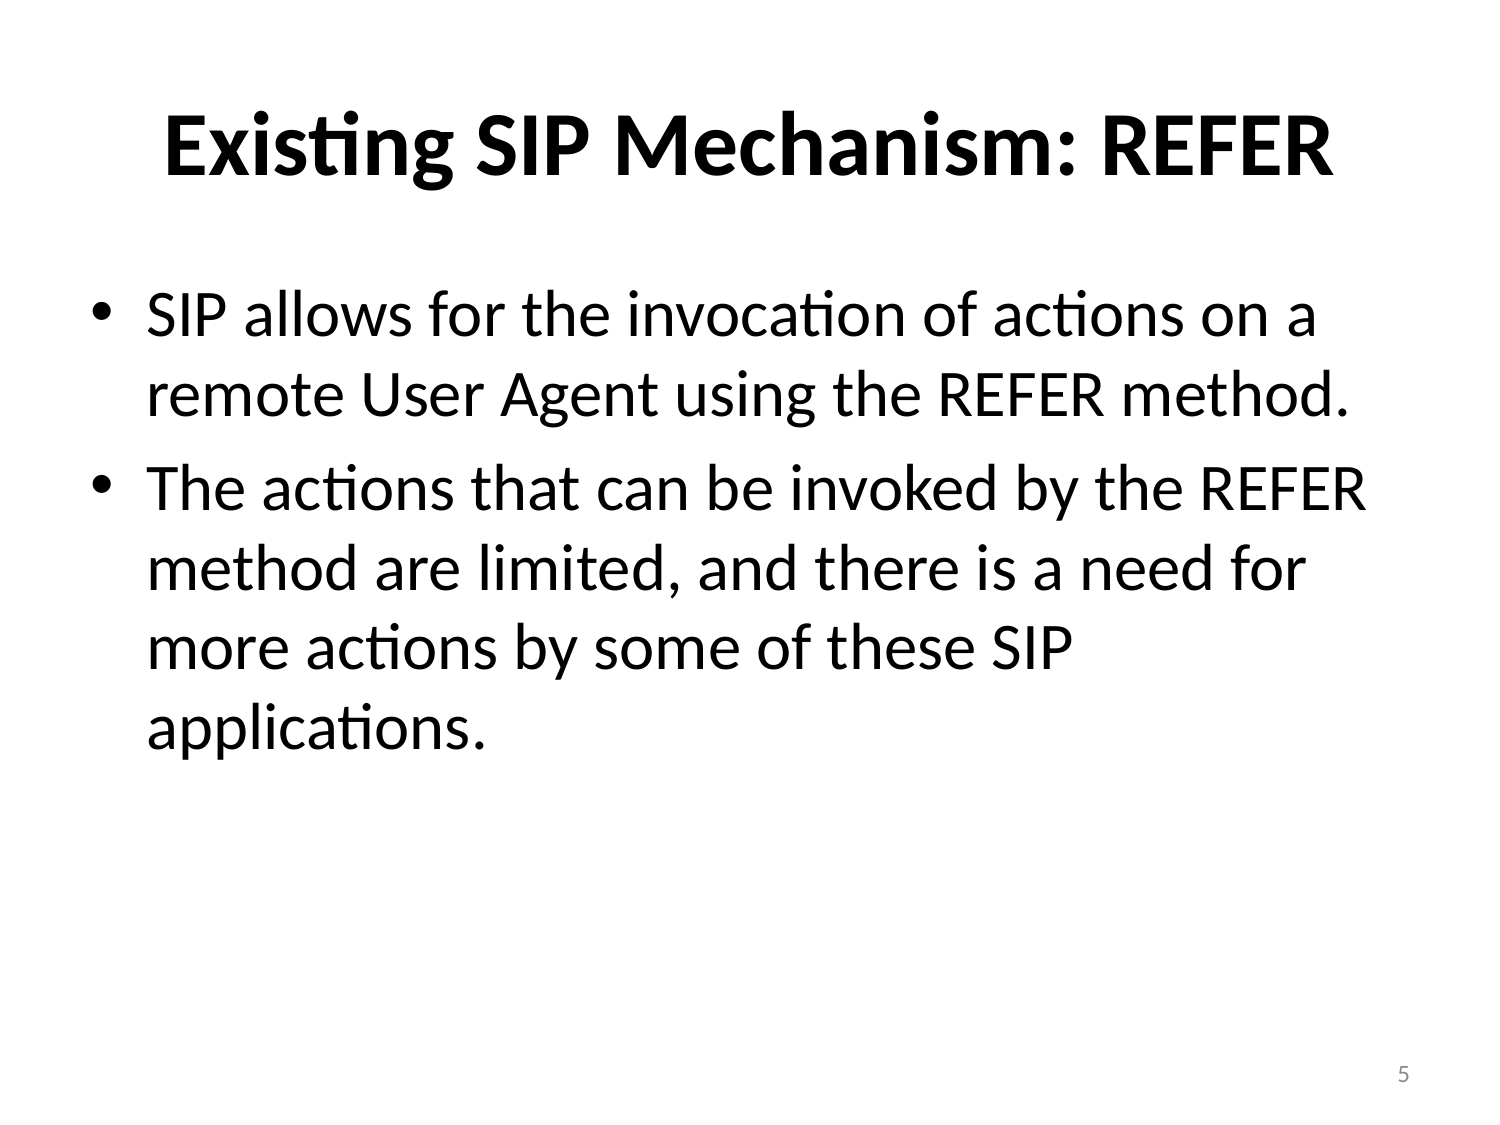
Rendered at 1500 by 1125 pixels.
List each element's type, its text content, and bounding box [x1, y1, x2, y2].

slide_number 5 [1074, 1042, 1425, 1103]
list SIP allows for the invocation of actions on a remote User Agent using the REFER method. The actions that can be invoked by the REFER method are limited, and there is a need for more actions by some of these SIP applications. [75, 262, 1425, 1005]
title Existing SIP Mechanism: REFER [75, 45, 1425, 233]
